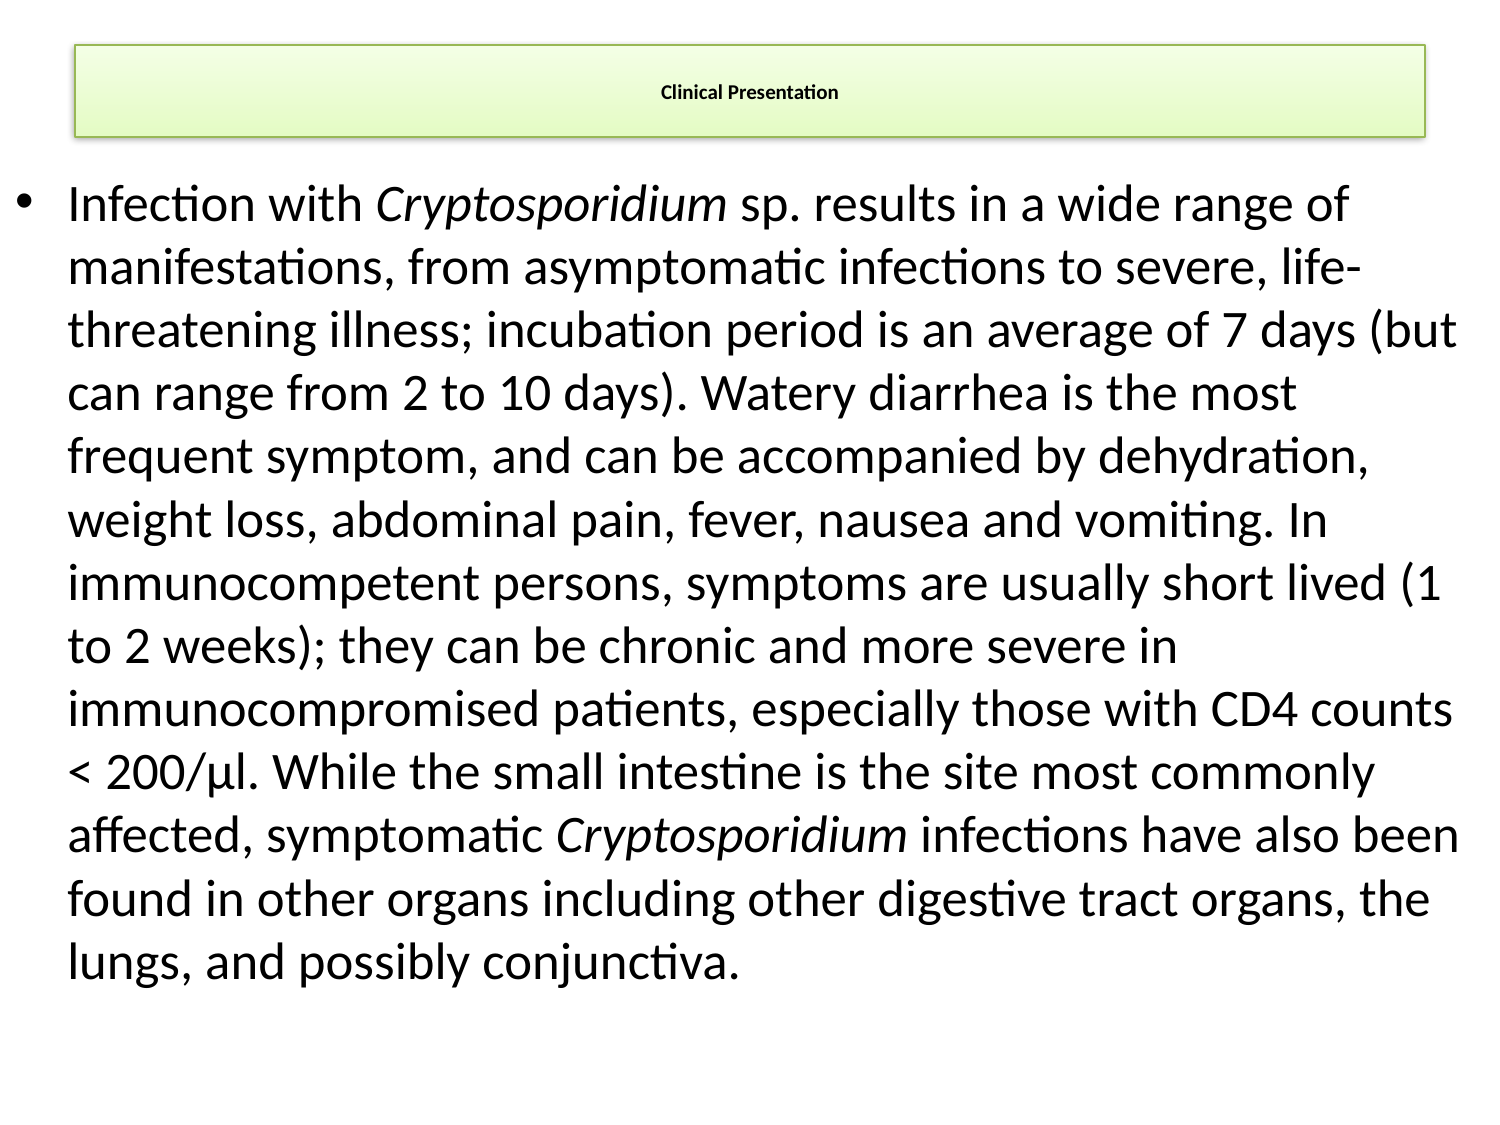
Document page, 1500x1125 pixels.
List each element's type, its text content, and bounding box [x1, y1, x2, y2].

list Infection with Cryptosporidium sp. results in a wide range of manifestations, from asymptomatic infections to severe, life-threatening illness; incubation period is an average of 7 days (but can range from 2 to 10 days). Watery diarrhea is the most frequent symptom, and can be accompanied by dehydration, weight loss, abdominal pain, fever, nausea and vomiting. In immunocompetent persons, symptoms are usually short lived (1 to 2 weeks); they can be chronic and more severe in immunocompromised patients, especially those with CD4 counts < 200/µl. While the small intestine is the site most commonly affected, symptomatic Cryptosporidium infections have also been found in other organs including other digestive tract organs, the lungs, and possibly conjunctiva. [0, 160, 1500, 1005]
title Clinical Presentation [74, 44, 1426, 138]
